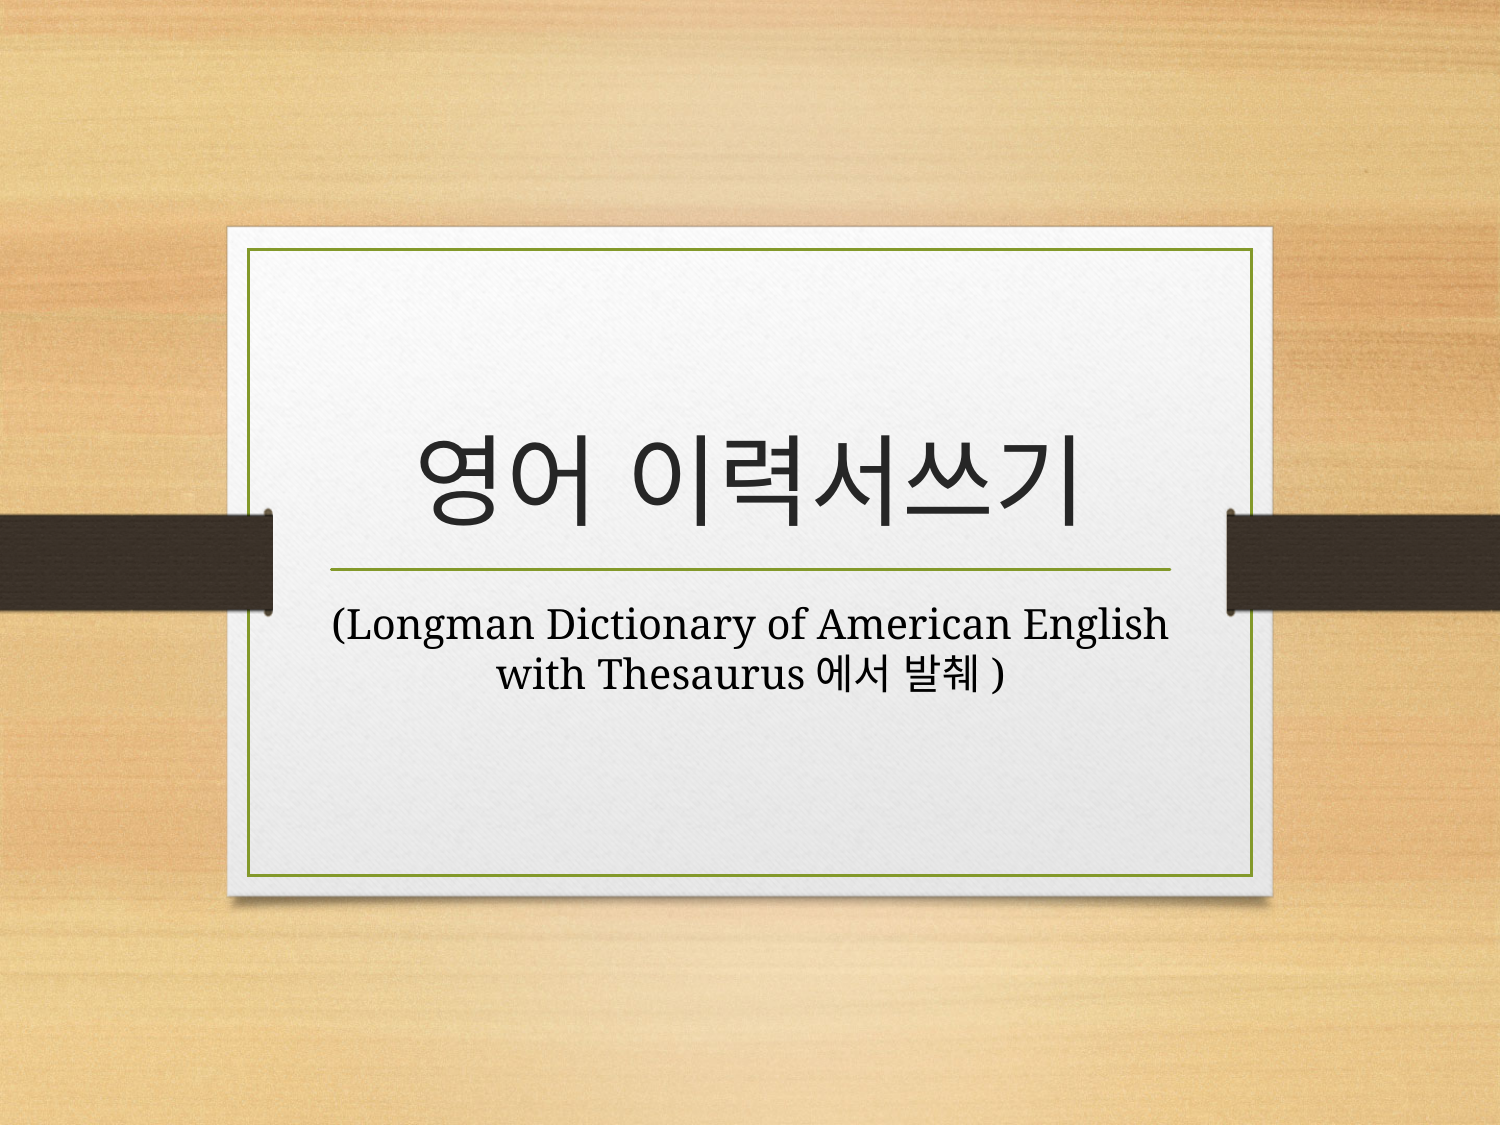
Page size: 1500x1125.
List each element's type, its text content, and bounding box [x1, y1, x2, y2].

picture [0, 0, 1500, 1125]
title 영어 이력서쓰기 [315, 297, 1187, 546]
subtitle (Longman Dictionary of American English with Thesaurus에서 발췌) [315, 590, 1187, 817]
